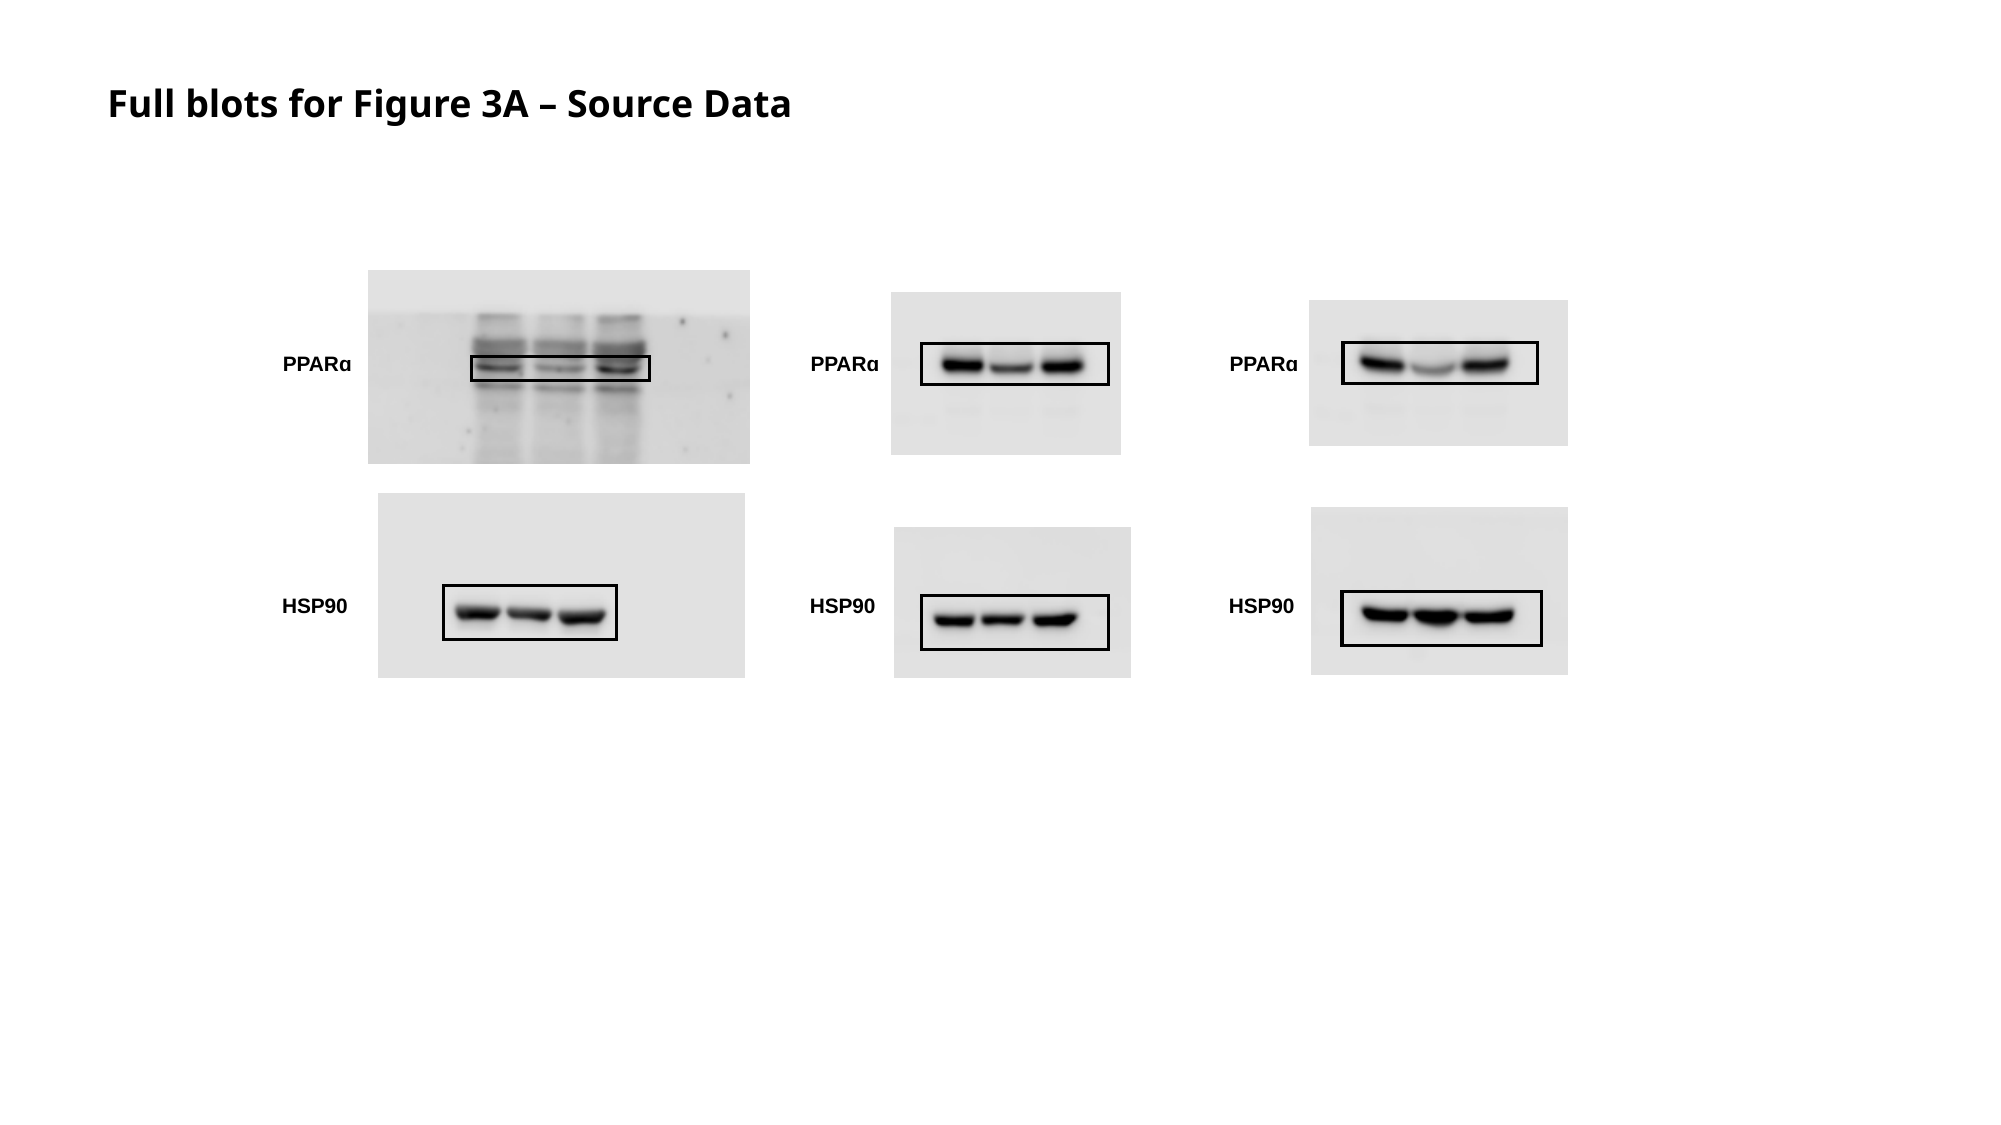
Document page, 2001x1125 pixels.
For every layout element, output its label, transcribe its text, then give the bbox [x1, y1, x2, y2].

picture [1309, 300, 1568, 446]
text_box HSP90 [267, 585, 363, 626]
picture [894, 527, 1131, 678]
picture [368, 270, 750, 464]
text_box PPARɑ [1214, 342, 1309, 383]
text_box HSP90 [795, 585, 891, 626]
picture [1311, 507, 1568, 675]
picture [891, 292, 1121, 455]
picture [378, 493, 745, 678]
text_box PPARɑ [268, 342, 367, 383]
text_box PPARɑ [795, 342, 891, 383]
text_box Full blots for Figure 3A – Source Data [92, 72, 809, 133]
text_box HSP90 [1213, 585, 1310, 626]
